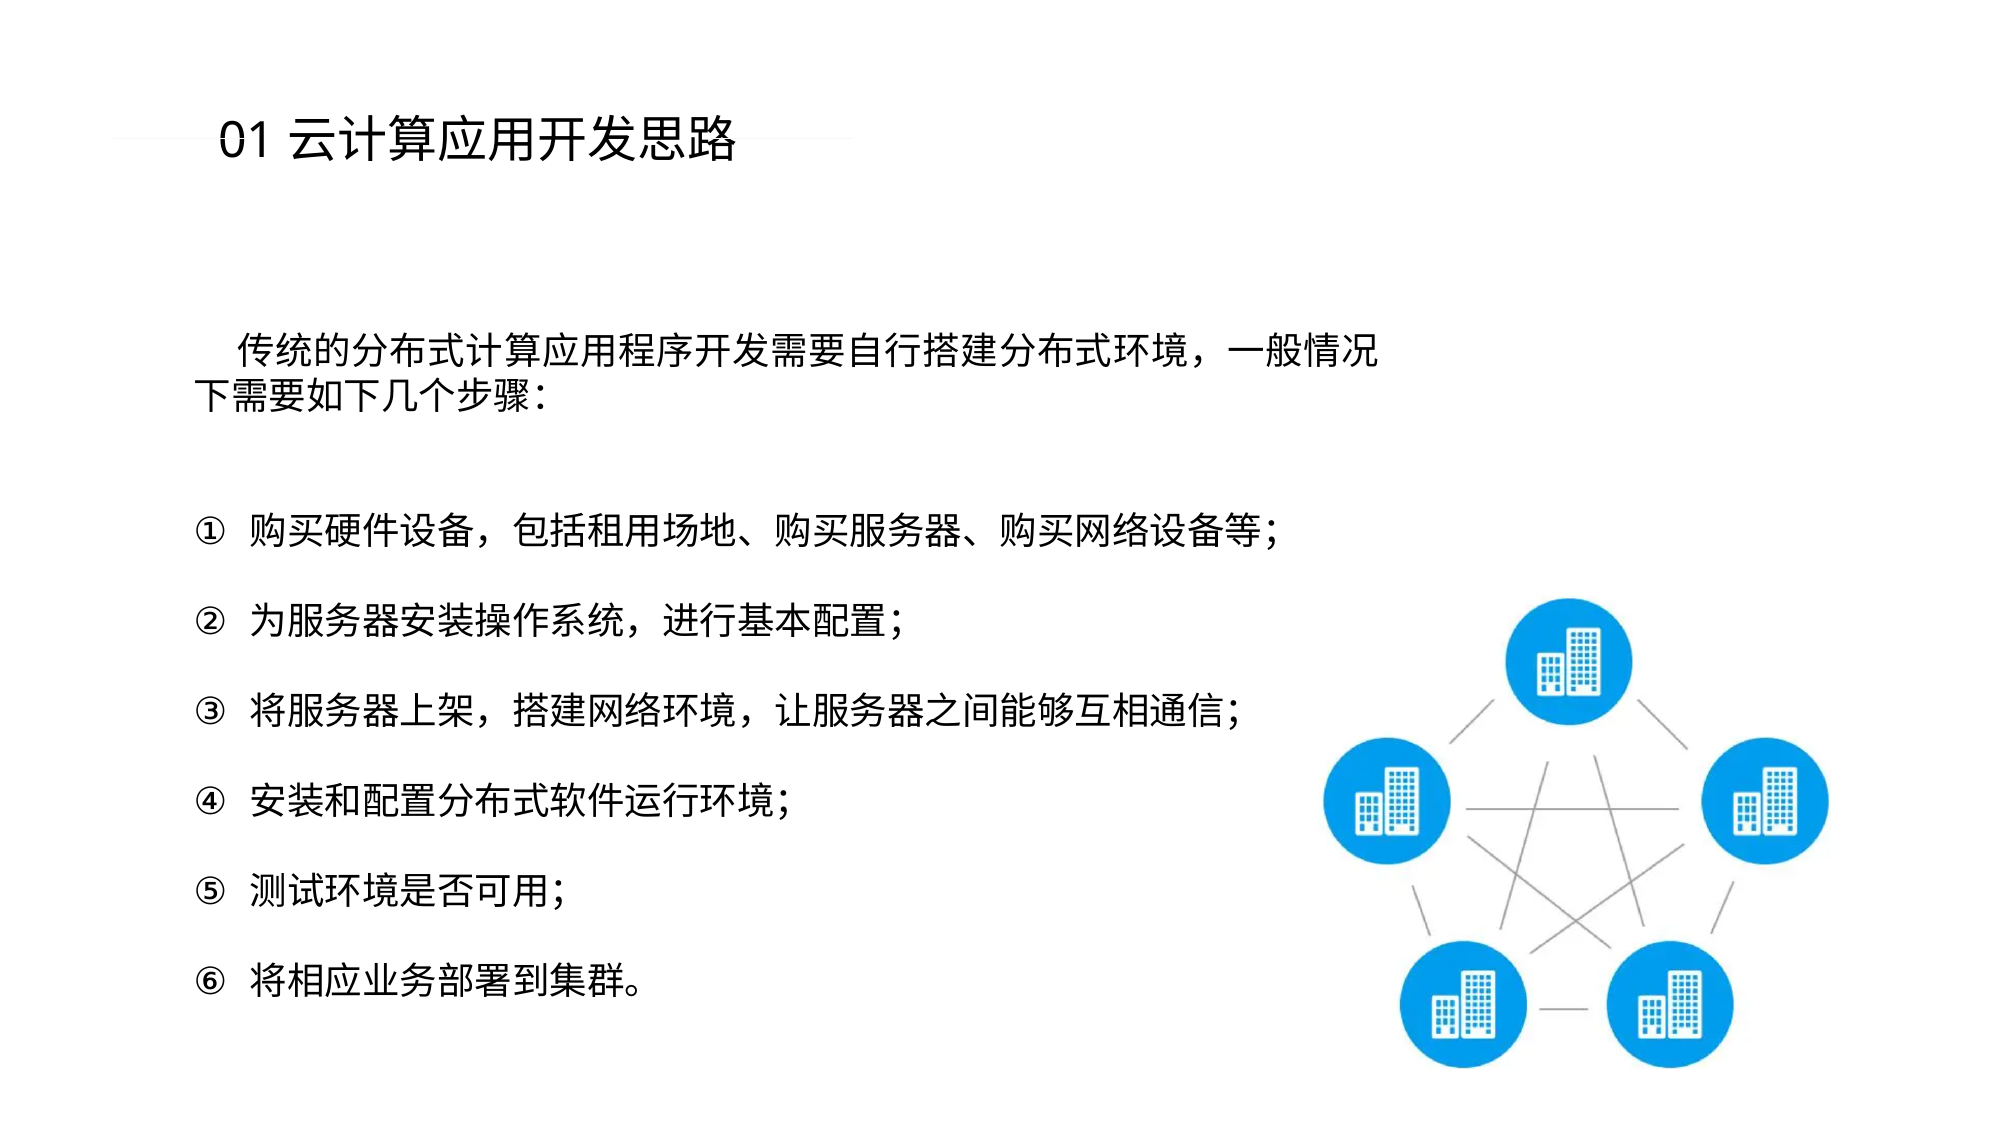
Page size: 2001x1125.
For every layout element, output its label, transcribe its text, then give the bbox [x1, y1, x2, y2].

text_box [112, 100, 854, 176]
picture [1296, 588, 1863, 1069]
text_box 传统的分布式计算应用程序开发需要自行搭建分布式环境，一般情况下需要如下几个步骤： 购买硬件设备，包括租用场地、购买服务器、购买网络设备等； 为服务器安装操作系统，进行基本配置； 将服务器上架，搭建网络环境，让服务器之间能够互相通信； 安装和配置分布式软件运行环境； 测试环境是否可用； 将相应业务部署到集群。 [178, 319, 1395, 1010]
